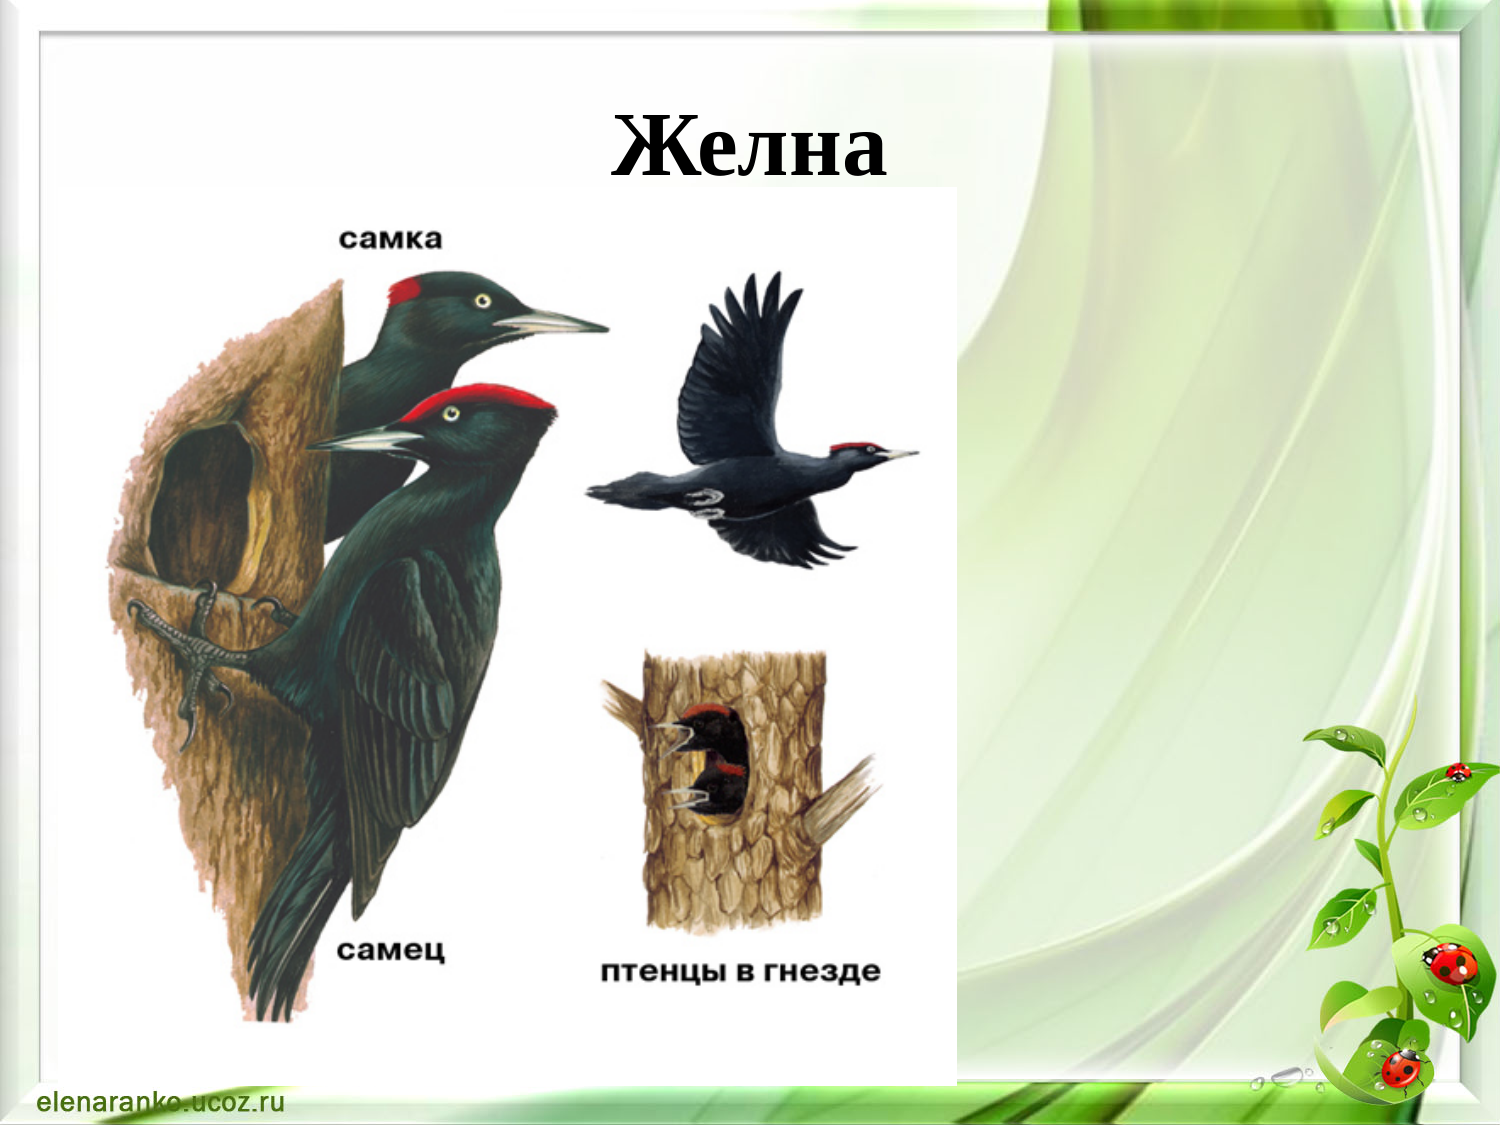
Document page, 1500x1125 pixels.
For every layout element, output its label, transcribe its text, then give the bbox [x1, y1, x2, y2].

picture [0, 0, 1500, 1125]
title Желна [75, 45, 1425, 233]
